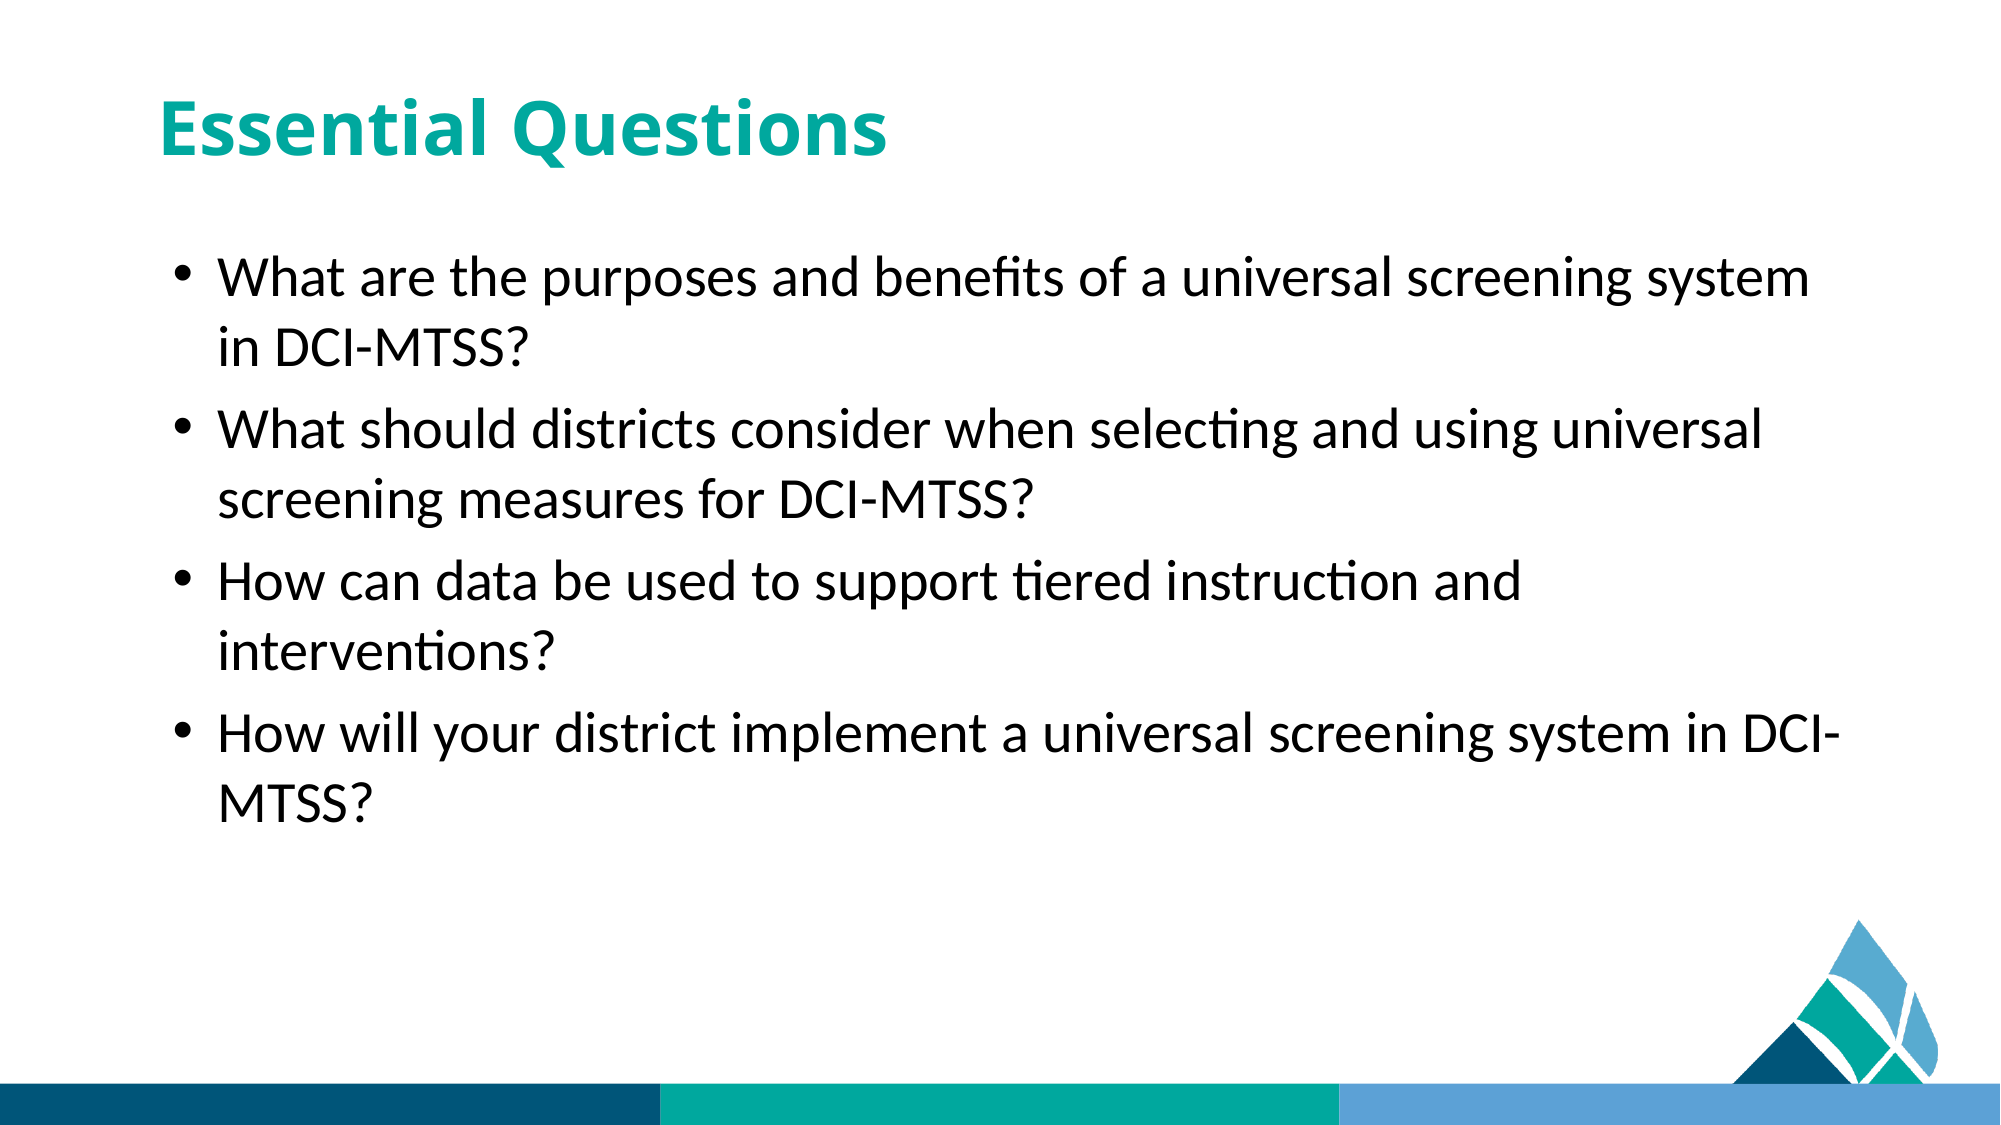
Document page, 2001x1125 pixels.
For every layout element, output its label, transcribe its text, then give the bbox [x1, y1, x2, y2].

picture [1732, 919, 1938, 1084]
title Essential Questions [137, 59, 1863, 195]
list What are the purposes and benefits of a universal screening system in DCI-MTSS? What should districts consider when selecting and using universal screening measures for DCI-MTSS? How can data be used to support tiered instruction and interventions? How will your district implement a universal screening system in DCI-MTSS? [137, 217, 1863, 931]
